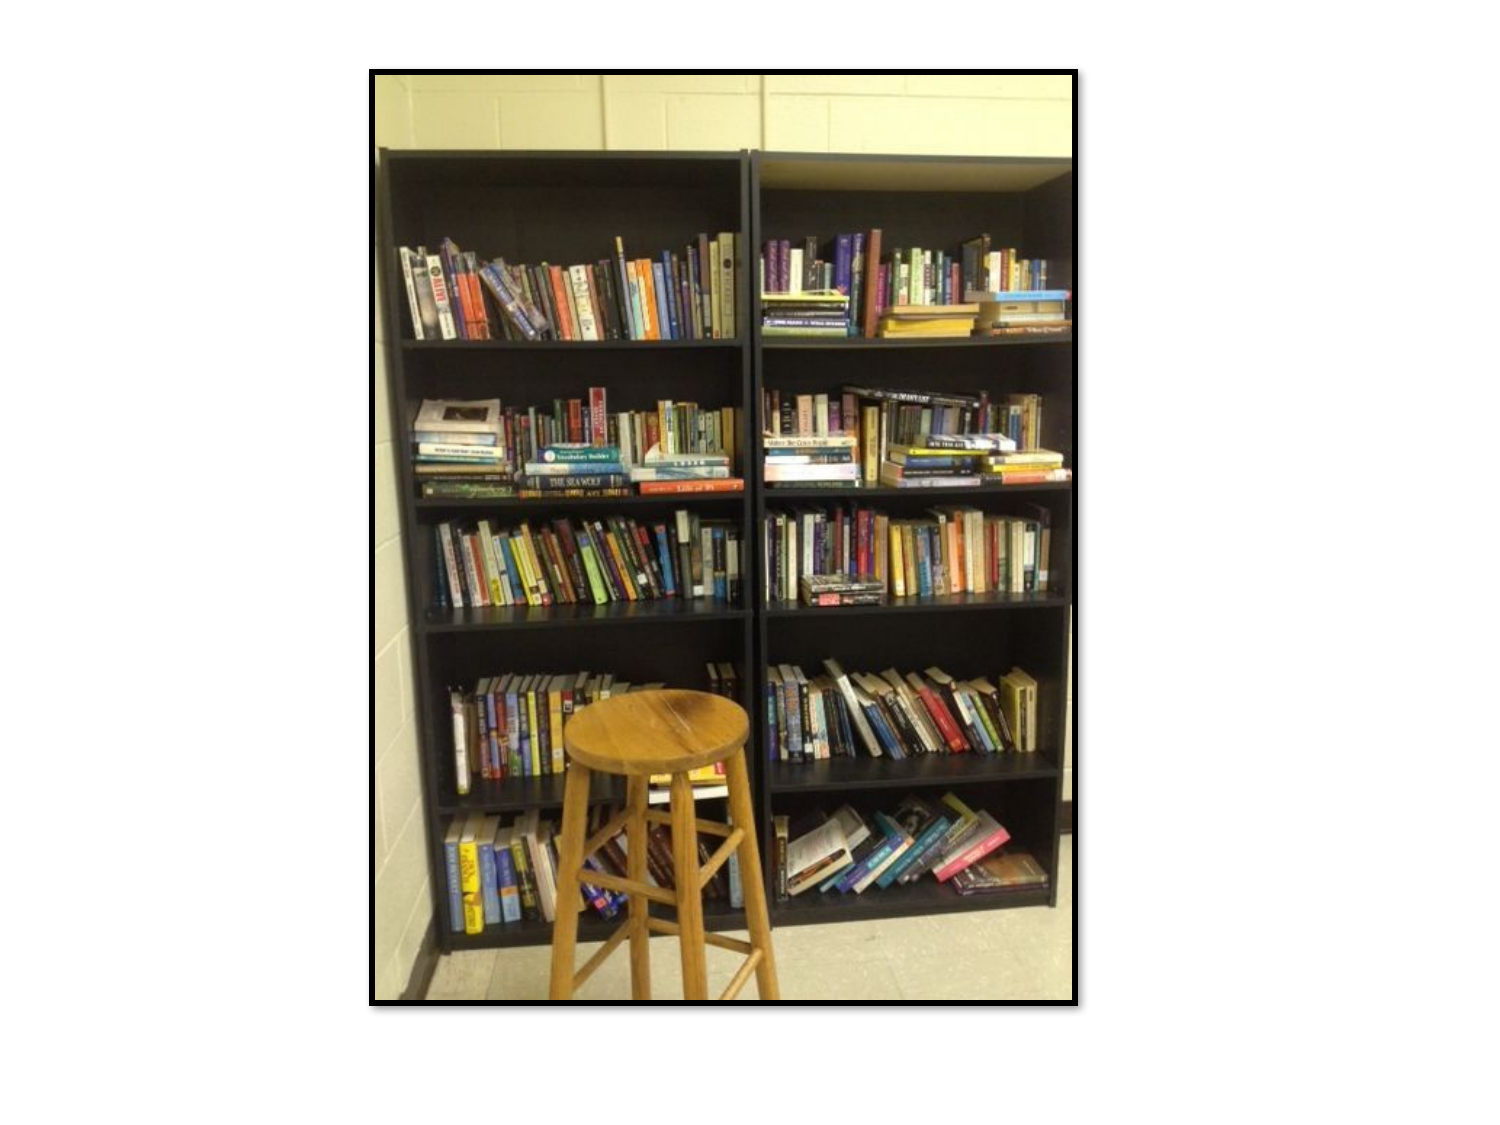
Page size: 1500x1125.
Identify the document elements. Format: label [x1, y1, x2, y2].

picture [374, 74, 1072, 1001]
